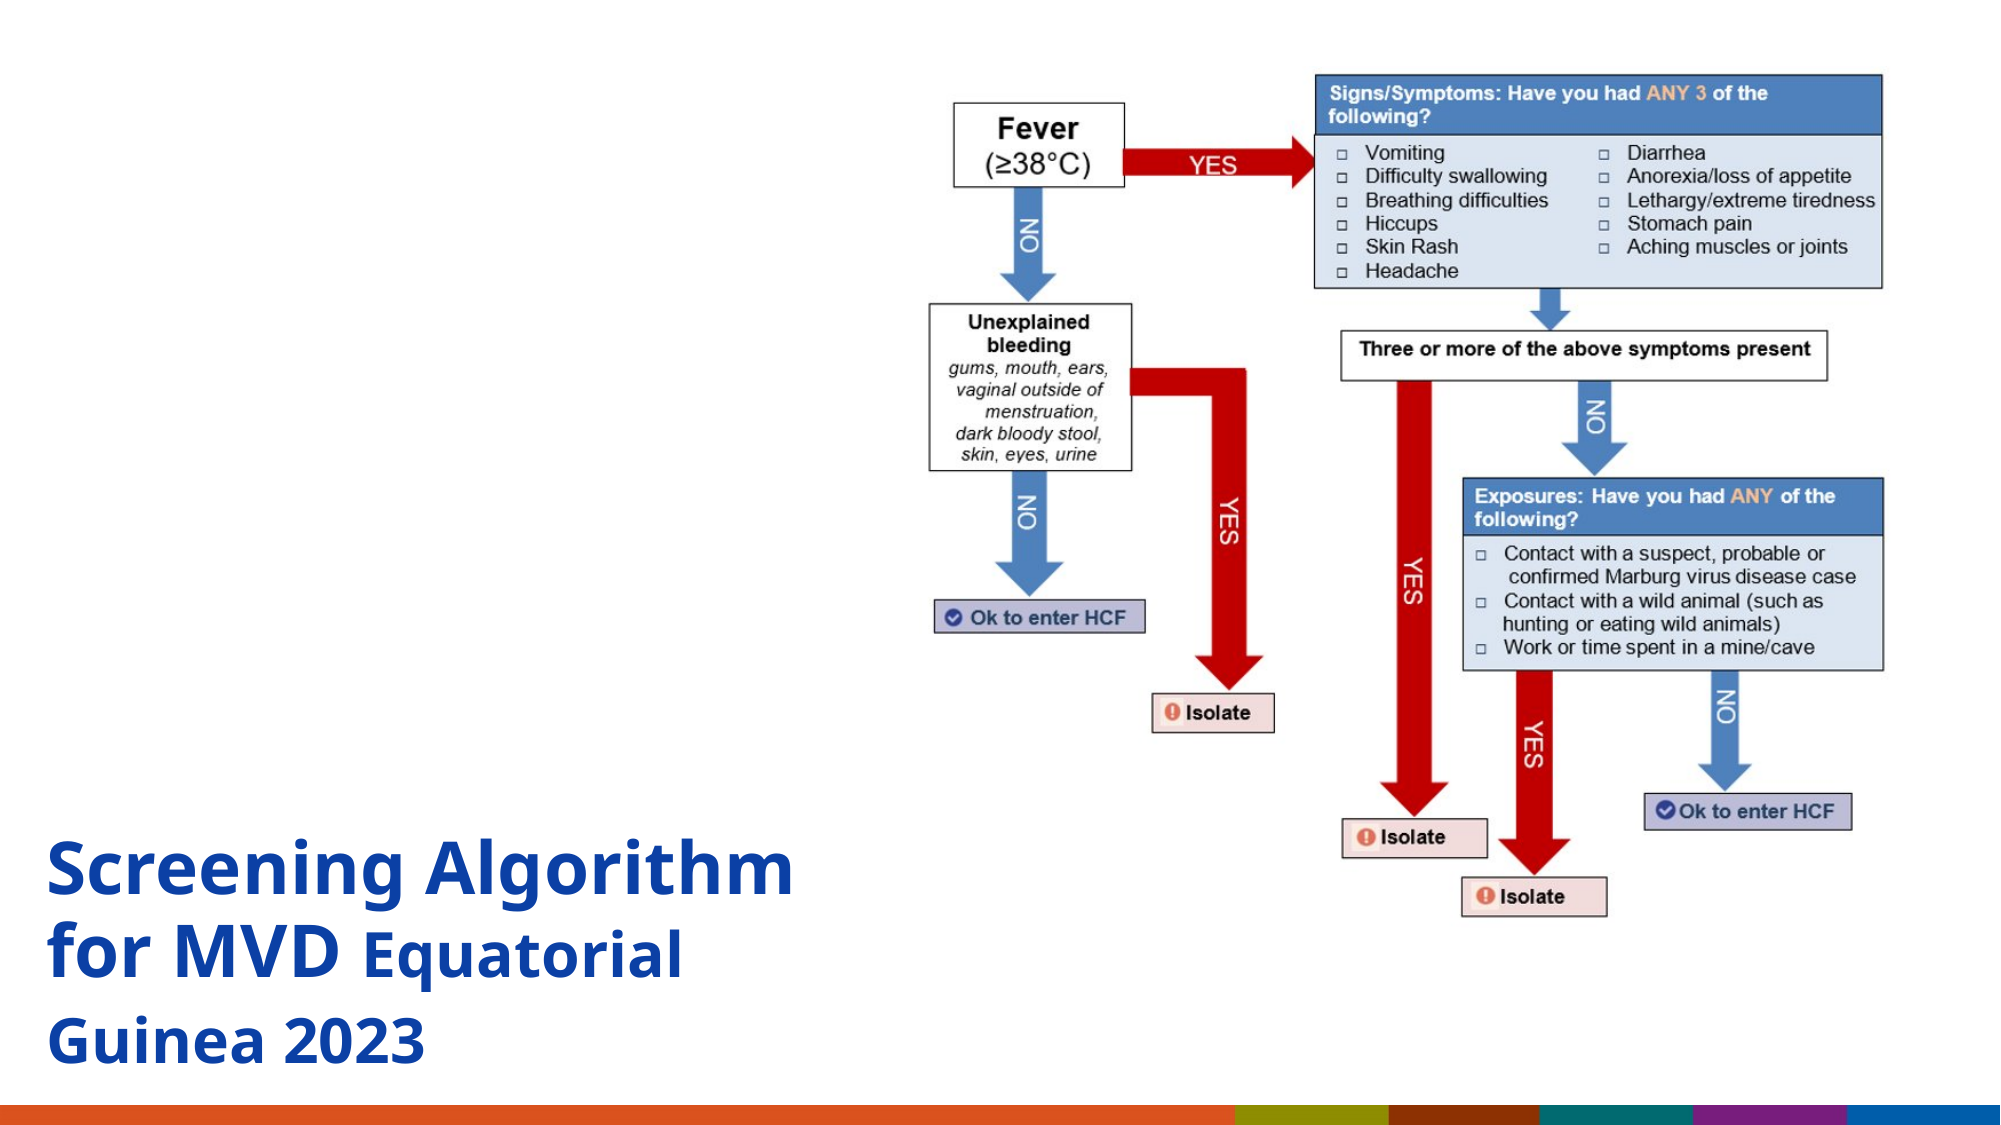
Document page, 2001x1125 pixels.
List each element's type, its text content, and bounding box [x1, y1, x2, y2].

picture [901, 66, 1895, 928]
picture [0, 1105, 2000, 1125]
title Screening Algorithm for MVD Equatorial Guinea 2023 [31, 895, 902, 1084]
